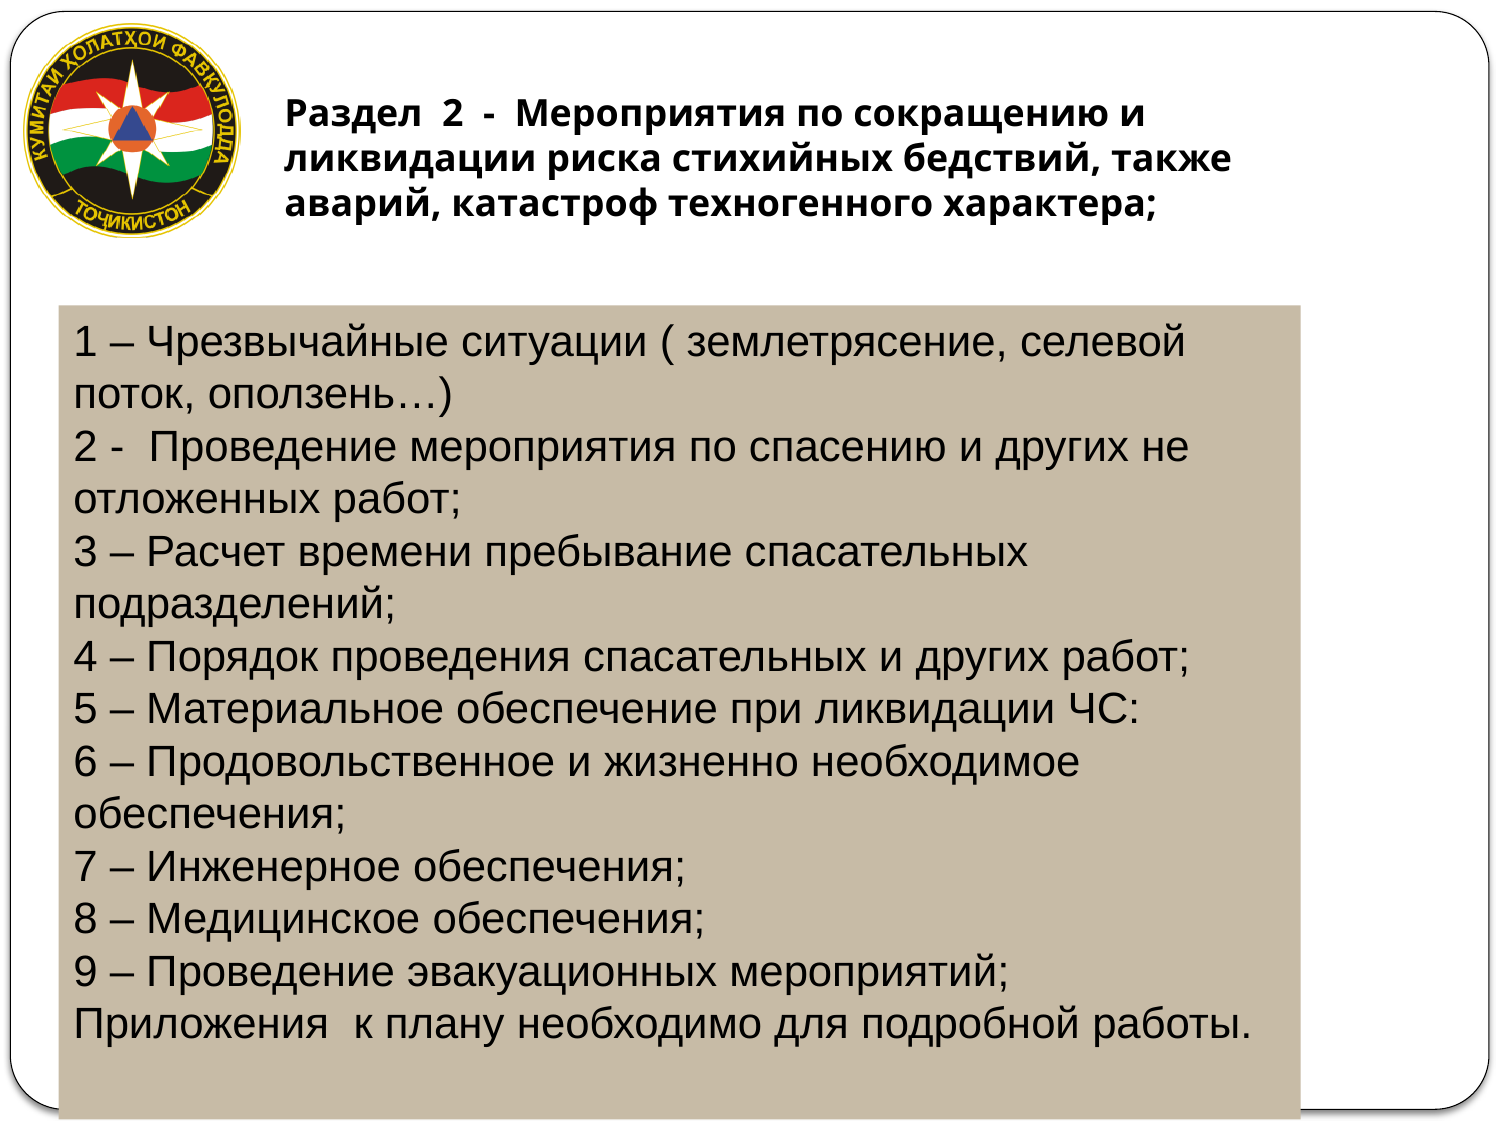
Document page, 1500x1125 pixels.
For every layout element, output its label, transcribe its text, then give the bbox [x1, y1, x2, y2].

picture [23, 23, 241, 239]
text_box 1 – Чрезвычайные ситуации ( землетрясение, селевой поток, оползень…) 2 - Проведение мероприятия по спасению и других не отложенных работ; 3 – Расчет времени пребывание спасательных подразделений; 4 – Порядок проведения спасательных и других работ; 5 – Материальное обеспечение при ликвидации ЧС: 6 – Продовольственное и жизненно необходимое обеспечения; 7 – Инженерное обеспечения; 8 – Медицинское обеспечения; 9 – Проведение эвакуационных мероприятий; Приложения к плану необходимо для подробной работы. [58, 305, 1301, 1120]
text_box Раздел 2 - Мероприятия по сокращению и ликвидации риска стихийных бедствий, также аварий, катастроф техногенного характера; [269, 81, 1313, 232]
